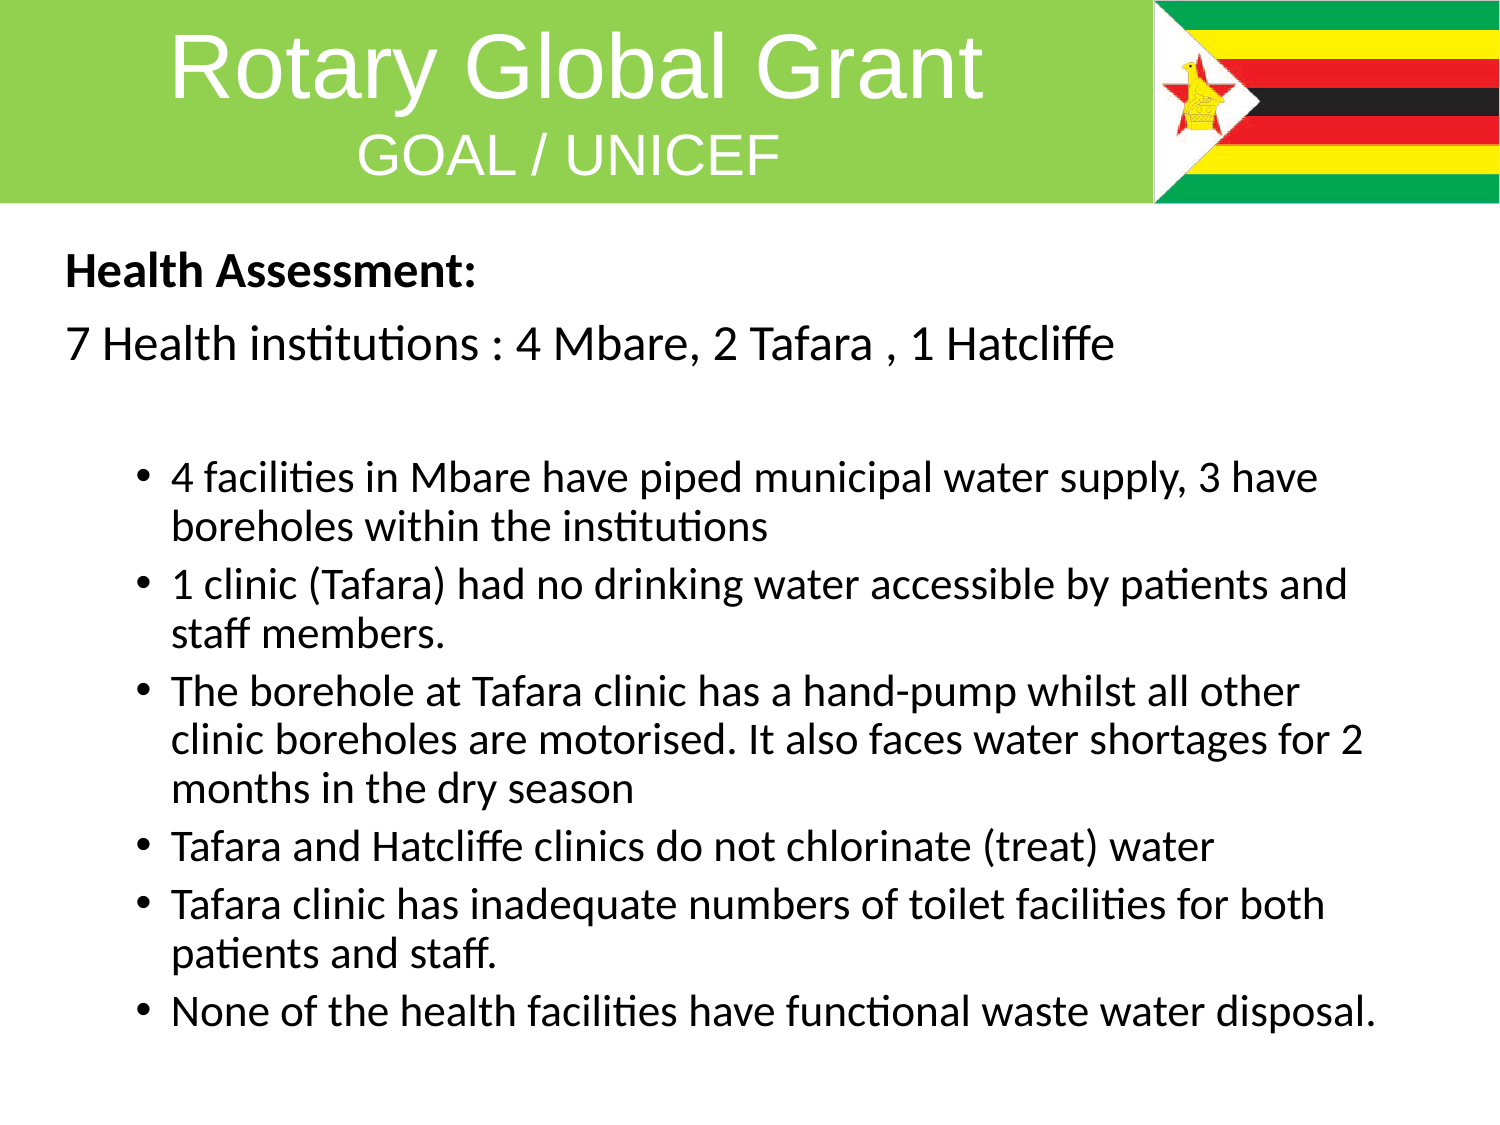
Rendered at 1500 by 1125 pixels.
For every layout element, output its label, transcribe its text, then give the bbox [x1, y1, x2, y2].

picture [1153, 0, 1500, 204]
text_box [0, 0, 1153, 204]
text_box Rotary Global Grant GOAL / UNICEF [81, 0, 1072, 195]
list Health Assessment: 7 Health institutions : 4 Mbare, 2 Tafara , 1 Hatcliffe 4 facilities in Mbare have piped municipal water supply, 3 have boreholes within the institutions 1 clinic (Tafara) had no drinking water accessible by patients and staff members. The borehole at Tafara clinic has a hand-pump whilst all other clinic boreholes are motorised. It also faces water shortages for 2 months in the dry season Tafara and Hatcliffe clinics do not chlorinate (treat) water Tafara clinic has inadequate numbers of toilet facilities for both patients and staff. None of the health facilities have functional waste water disposal. [50, 236, 1397, 1125]
